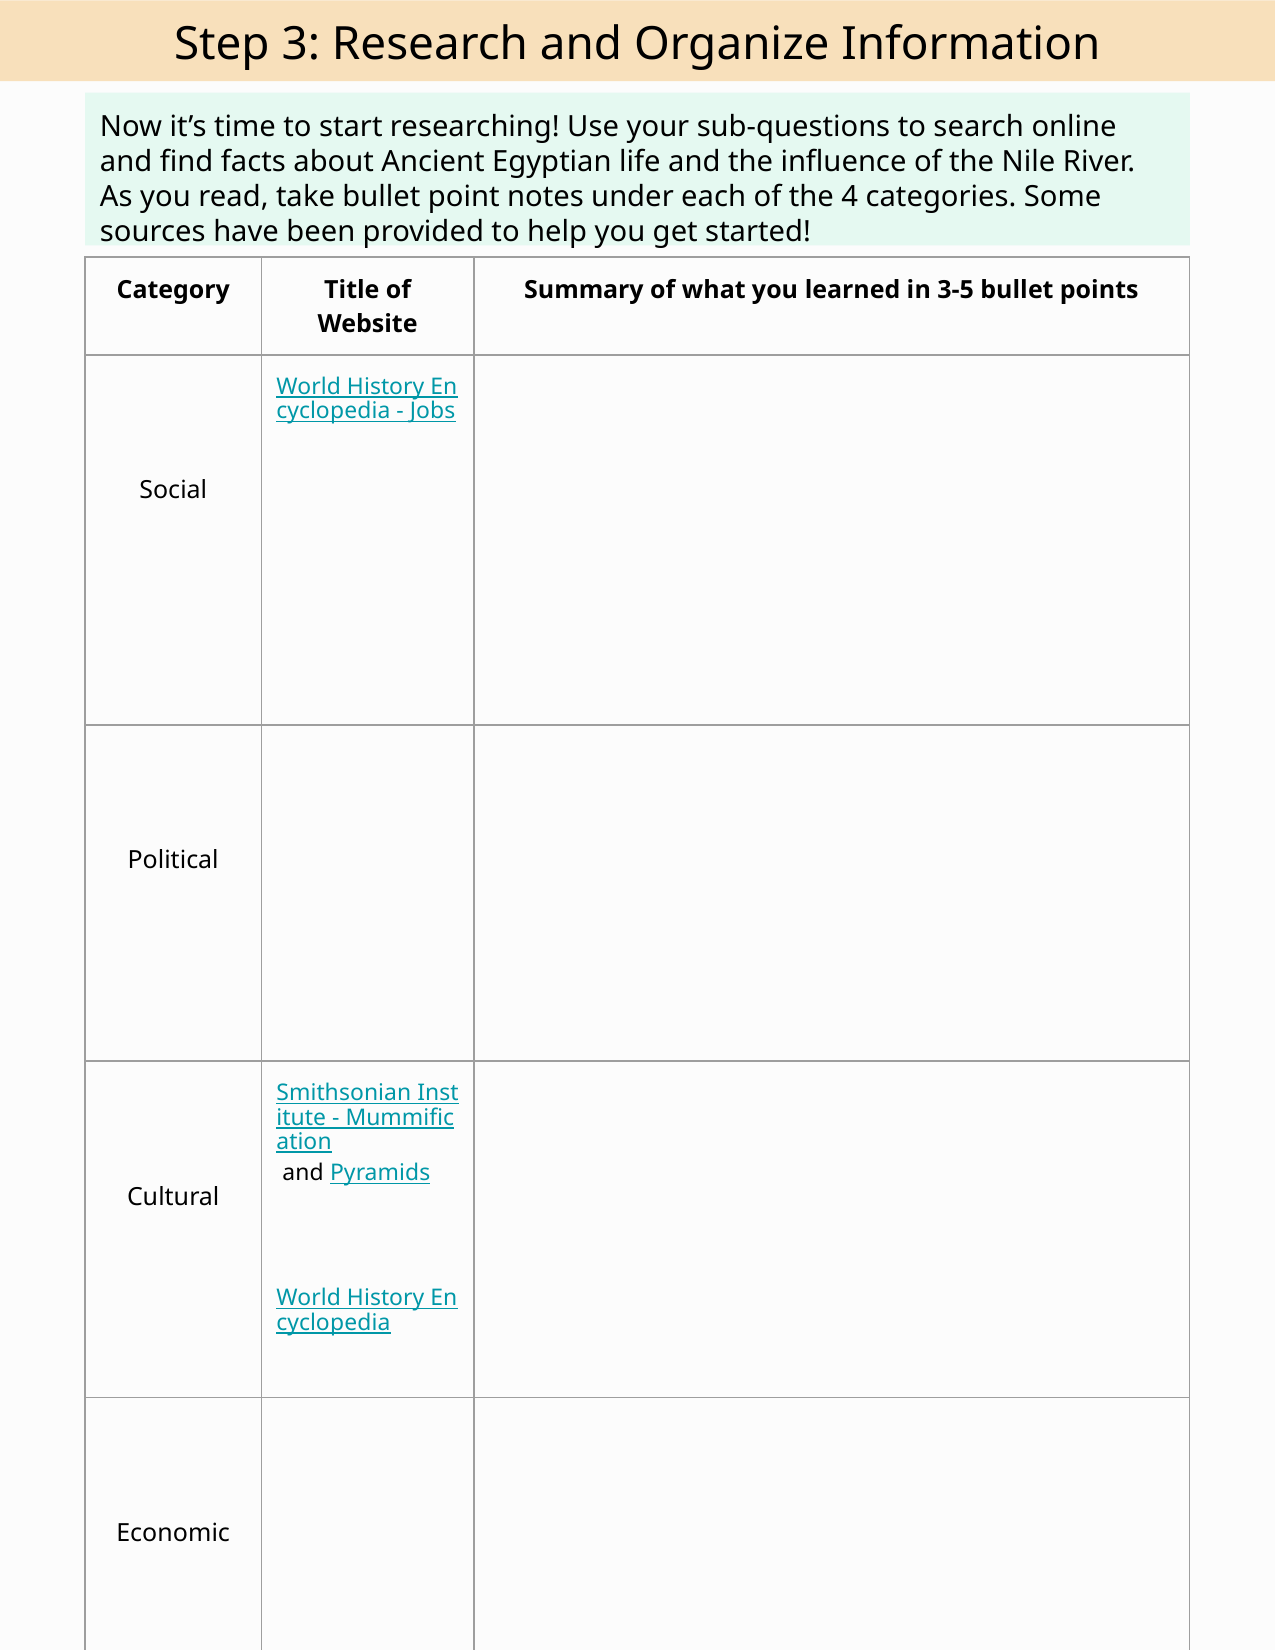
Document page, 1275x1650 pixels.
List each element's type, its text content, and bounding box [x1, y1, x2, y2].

table_cell [262, 1398, 473, 1650]
table_cell Social [86, 356, 261, 724]
text_box Step 3: Research and Organize Information [0, 0, 1275, 82]
table_header Summary of what you learned in 3-5 bullet points [475, 258, 1189, 354]
table_cell Cultural [86, 1062, 261, 1397]
table_cell [262, 726, 473, 1060]
table_header Category [86, 258, 261, 354]
table_cell [475, 1062, 1189, 1397]
table_cell Political [86, 726, 261, 1060]
table_cell Smithsonian Institute - Mummification and Pyramids World History Encyclopedia [262, 1062, 473, 1397]
table_cell [475, 726, 1189, 1060]
table_cell World History Encyclopedia - Jobs [262, 356, 473, 724]
table_header Title of Website [262, 258, 473, 354]
table_cell Economic [86, 1398, 261, 1650]
text_box Now it’s time to start researching! Use your sub-questions to search online and find facts about Ancient Egyptian life and the influence of the Nile River. As you read, take bullet point notes under each of the 4 categories. Some sources have been provided to help you get started! [85, 92, 1190, 246]
table_cell [475, 356, 1189, 724]
table_cell [475, 1398, 1189, 1650]
